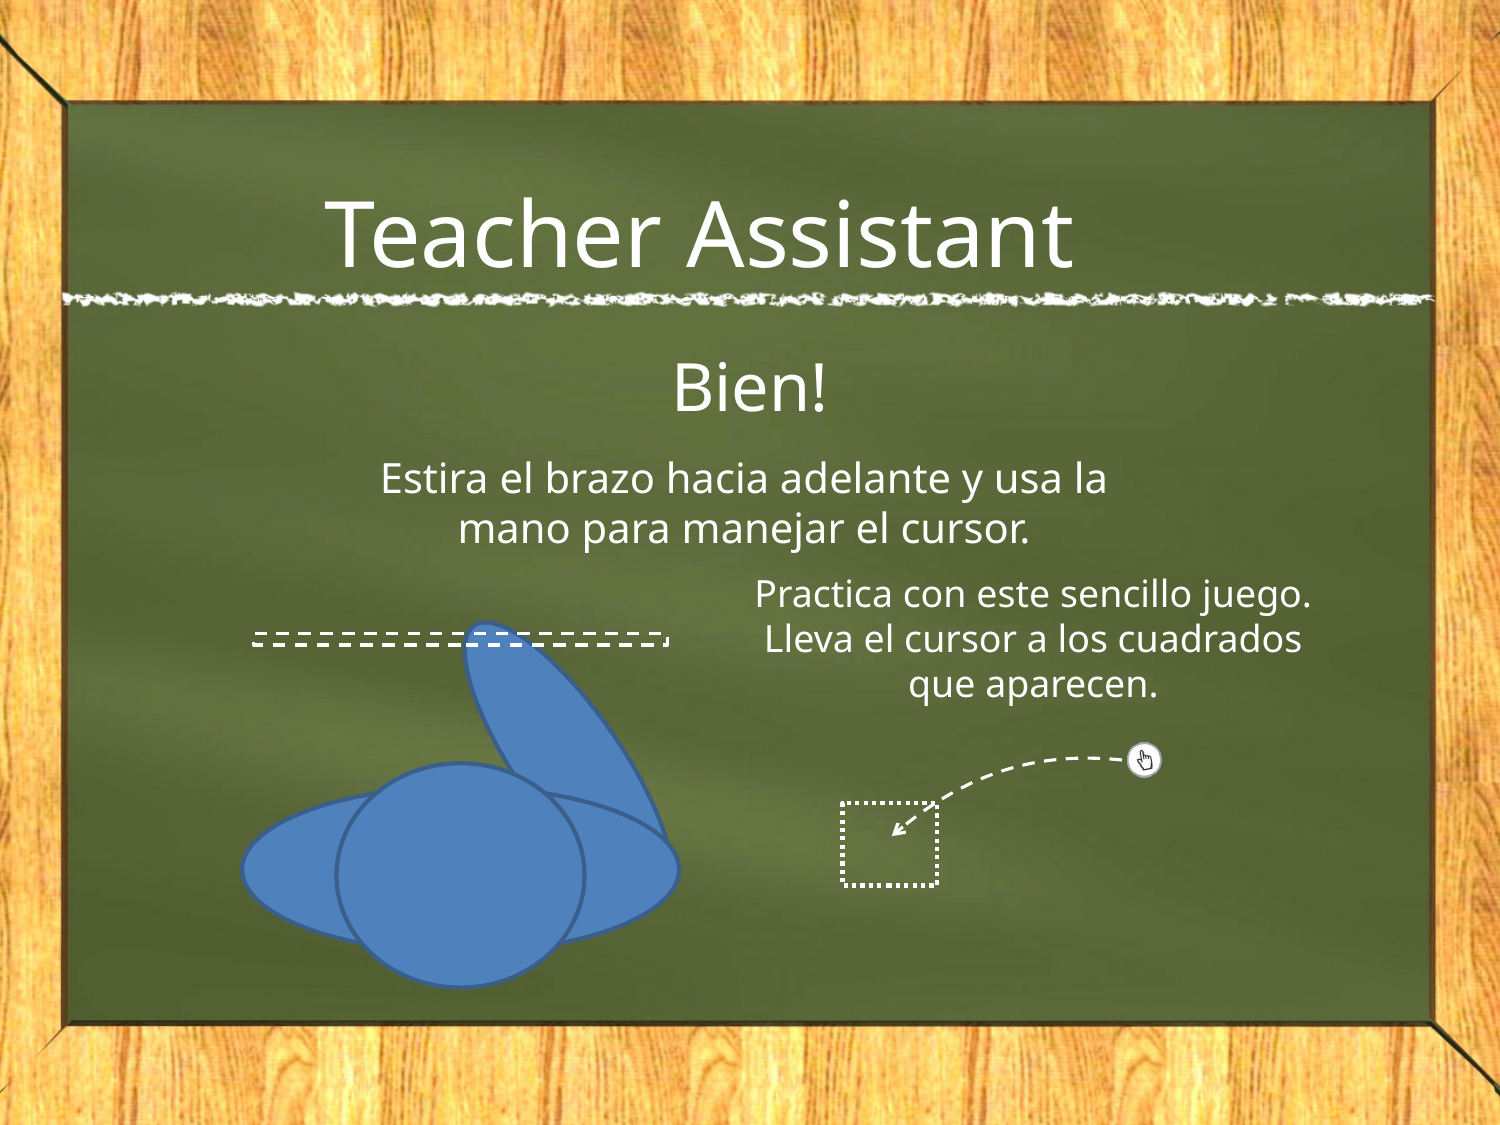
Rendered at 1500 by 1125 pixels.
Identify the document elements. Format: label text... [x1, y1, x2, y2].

text_box [468, 622, 513, 633]
text_box [336, 763, 585, 988]
text_box Practica con este sencillo juego. Lleva el cursor a los cuadrados que aparecen. [738, 562, 1329, 713]
text_box [546, 793, 680, 944]
text_box Estira el brazo hacia adelante y usa la mano para manejar el cursor. [360, 444, 1128, 560]
list Bien! [112, 337, 1388, 457]
text_box [840, 801, 939, 888]
text_box [891, 757, 1108, 837]
text_box [464, 646, 668, 842]
text_box [252, 631, 669, 647]
title Teacher Assistant [112, 137, 1288, 326]
text_box [242, 793, 375, 944]
picture [0, 0, 1500, 1125]
